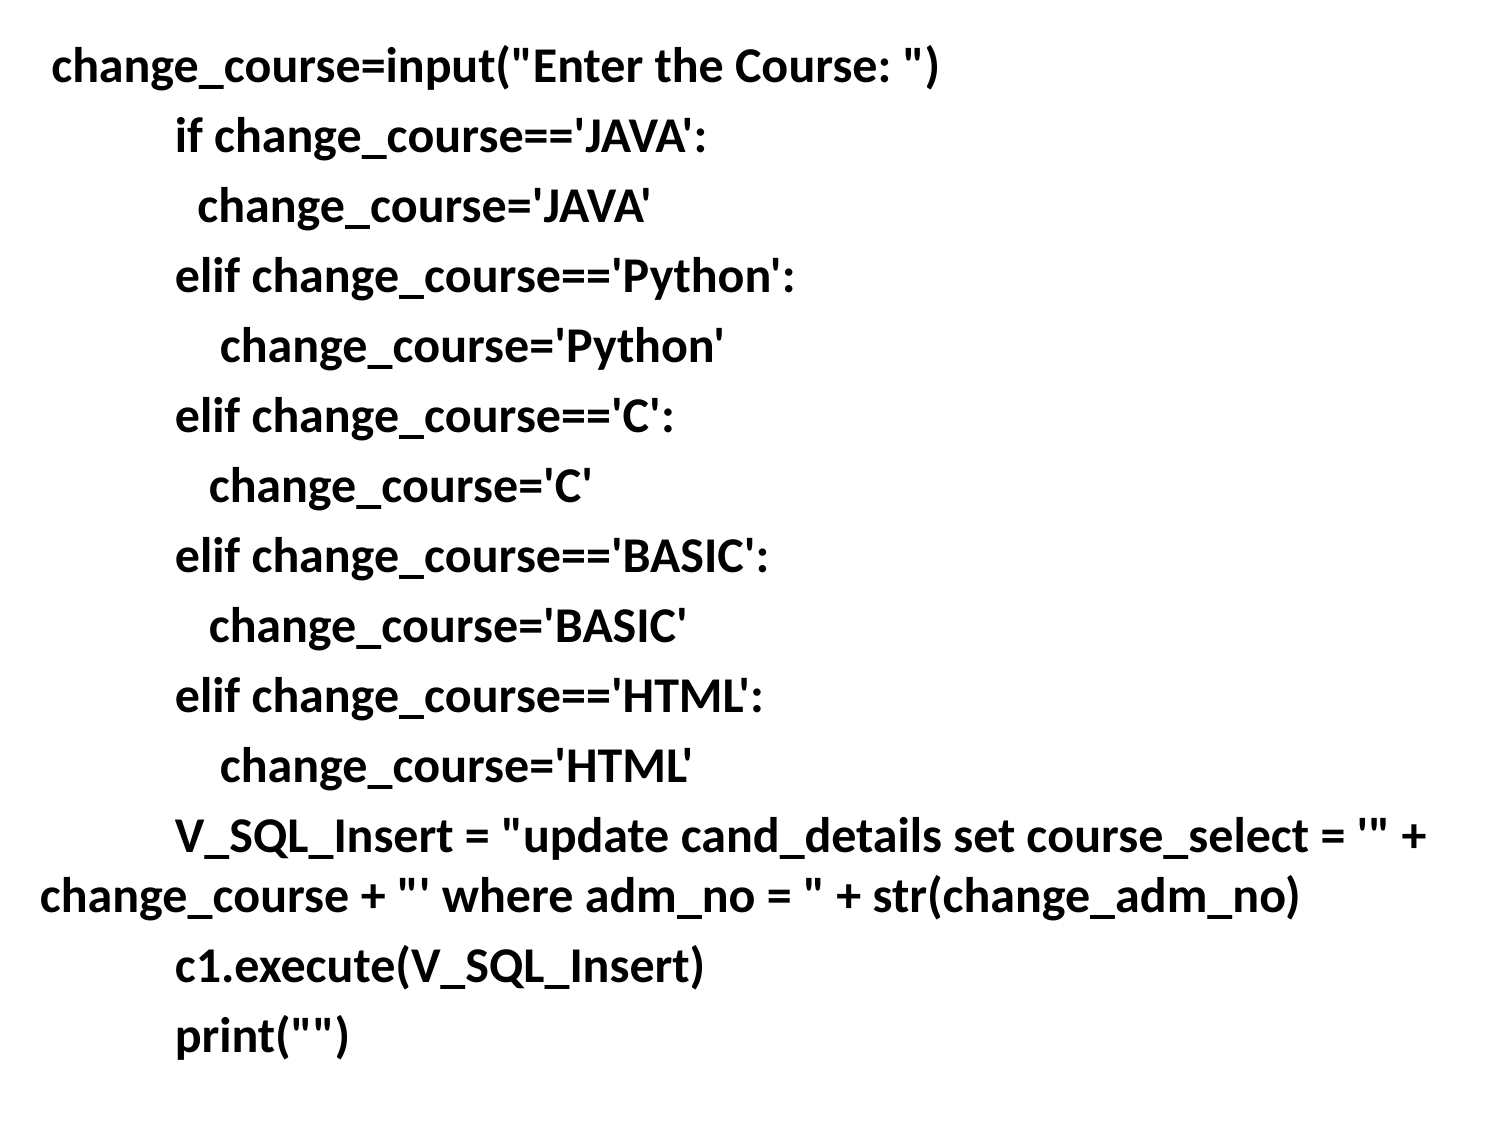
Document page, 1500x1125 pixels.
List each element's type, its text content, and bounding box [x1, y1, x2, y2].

subtitle change_course=input("Enter the Course: ") if change_course=='JAVA': change_course='JAVA' elif change_course=='Python': change_course='Python' elif change_course=='C': change_course='C' elif change_course=='BASIC': change_course='BASIC' elif change_course=='HTML': change_course='HTML' V_SQL_Insert = "update cand_details set course_select = '" + change_course + "' where adm_no = " + str(change_adm_no) c1.execute(V_SQL_Insert) print("") [24, 24, 1475, 1100]
